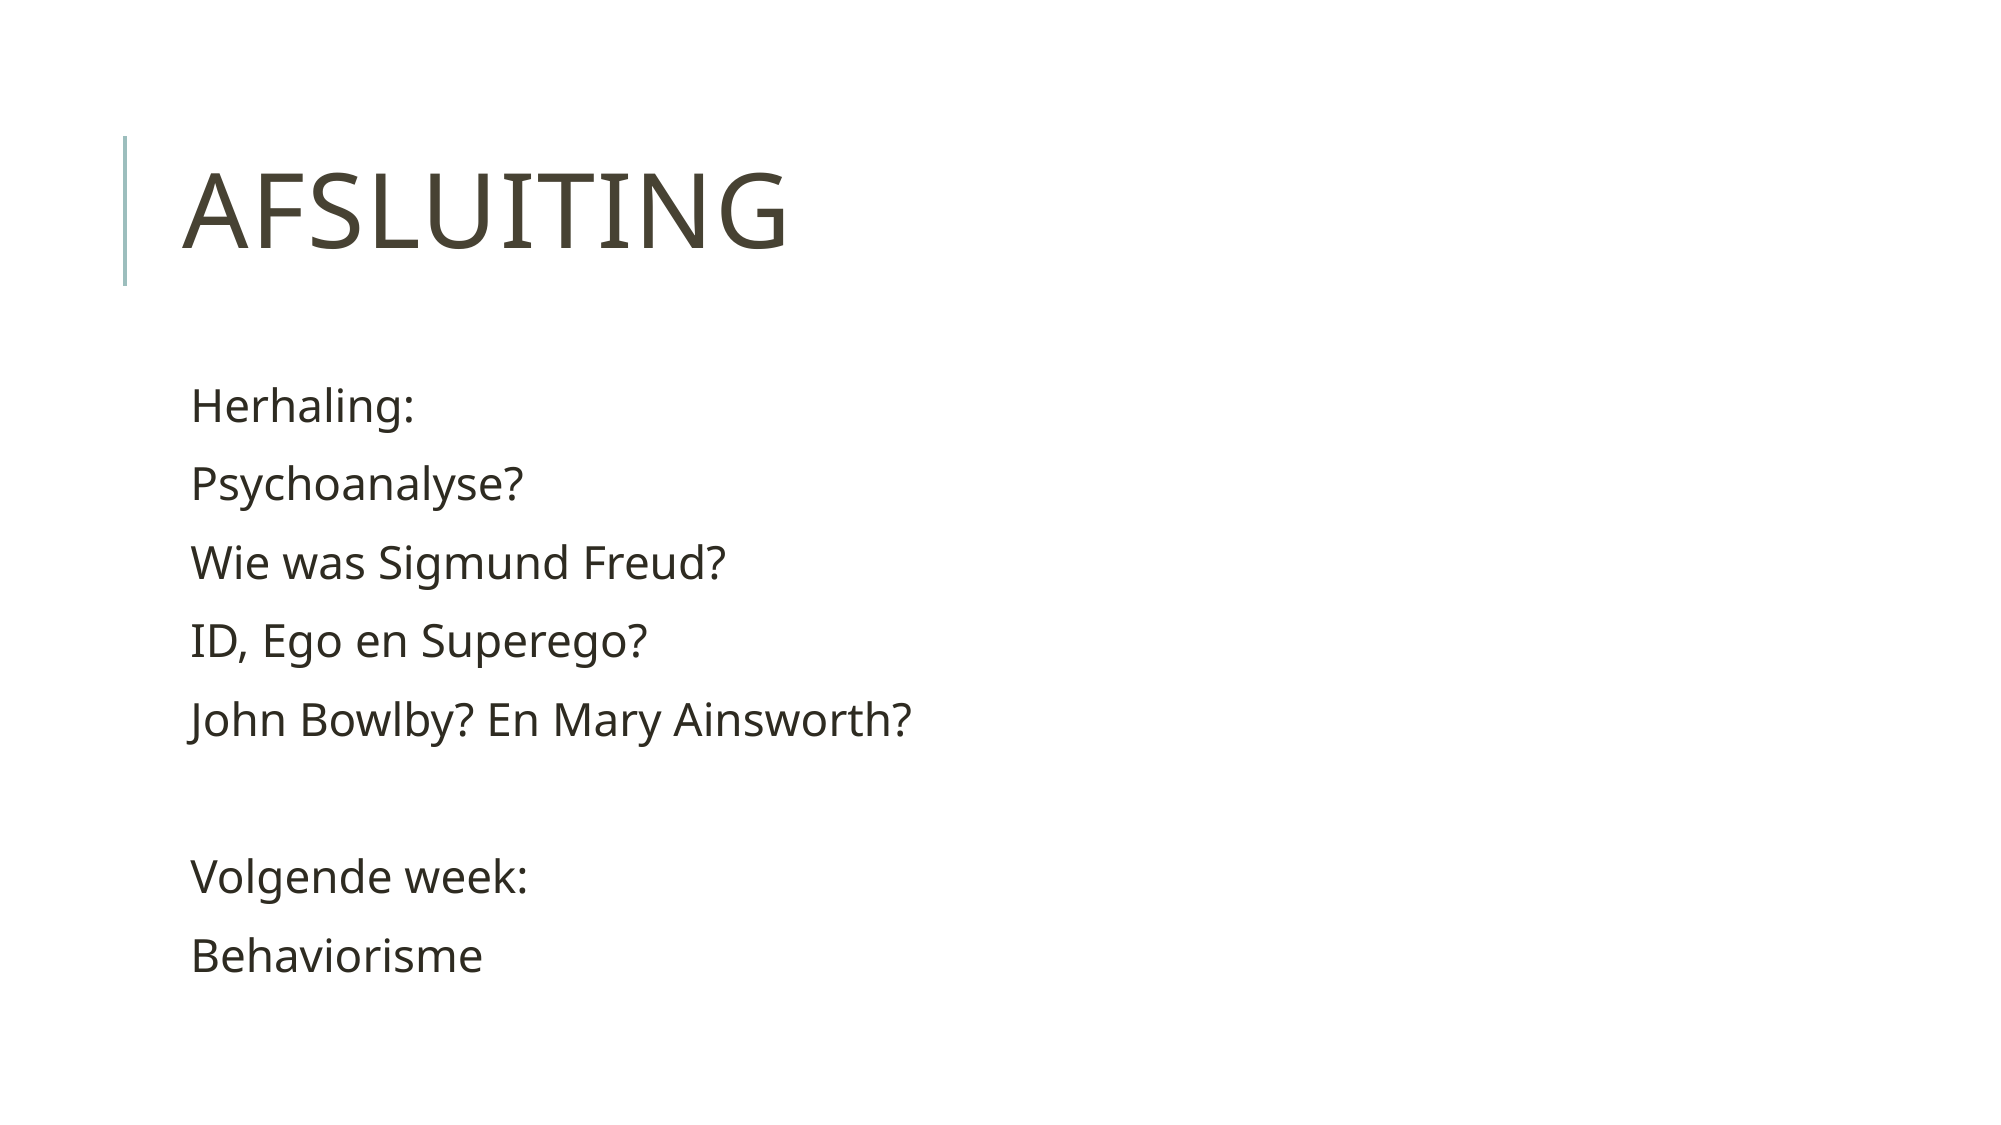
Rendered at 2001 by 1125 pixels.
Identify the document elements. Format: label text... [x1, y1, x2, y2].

list Herhaling: Psychoanalyse? Wie was Sigmund Freud? ID, Ego en Superego? John Bowlby? En Mary Ainsworth? Volgende week: Behaviorisme [168, 375, 1763, 1035]
title Afsluiting [168, 96, 1763, 342]
